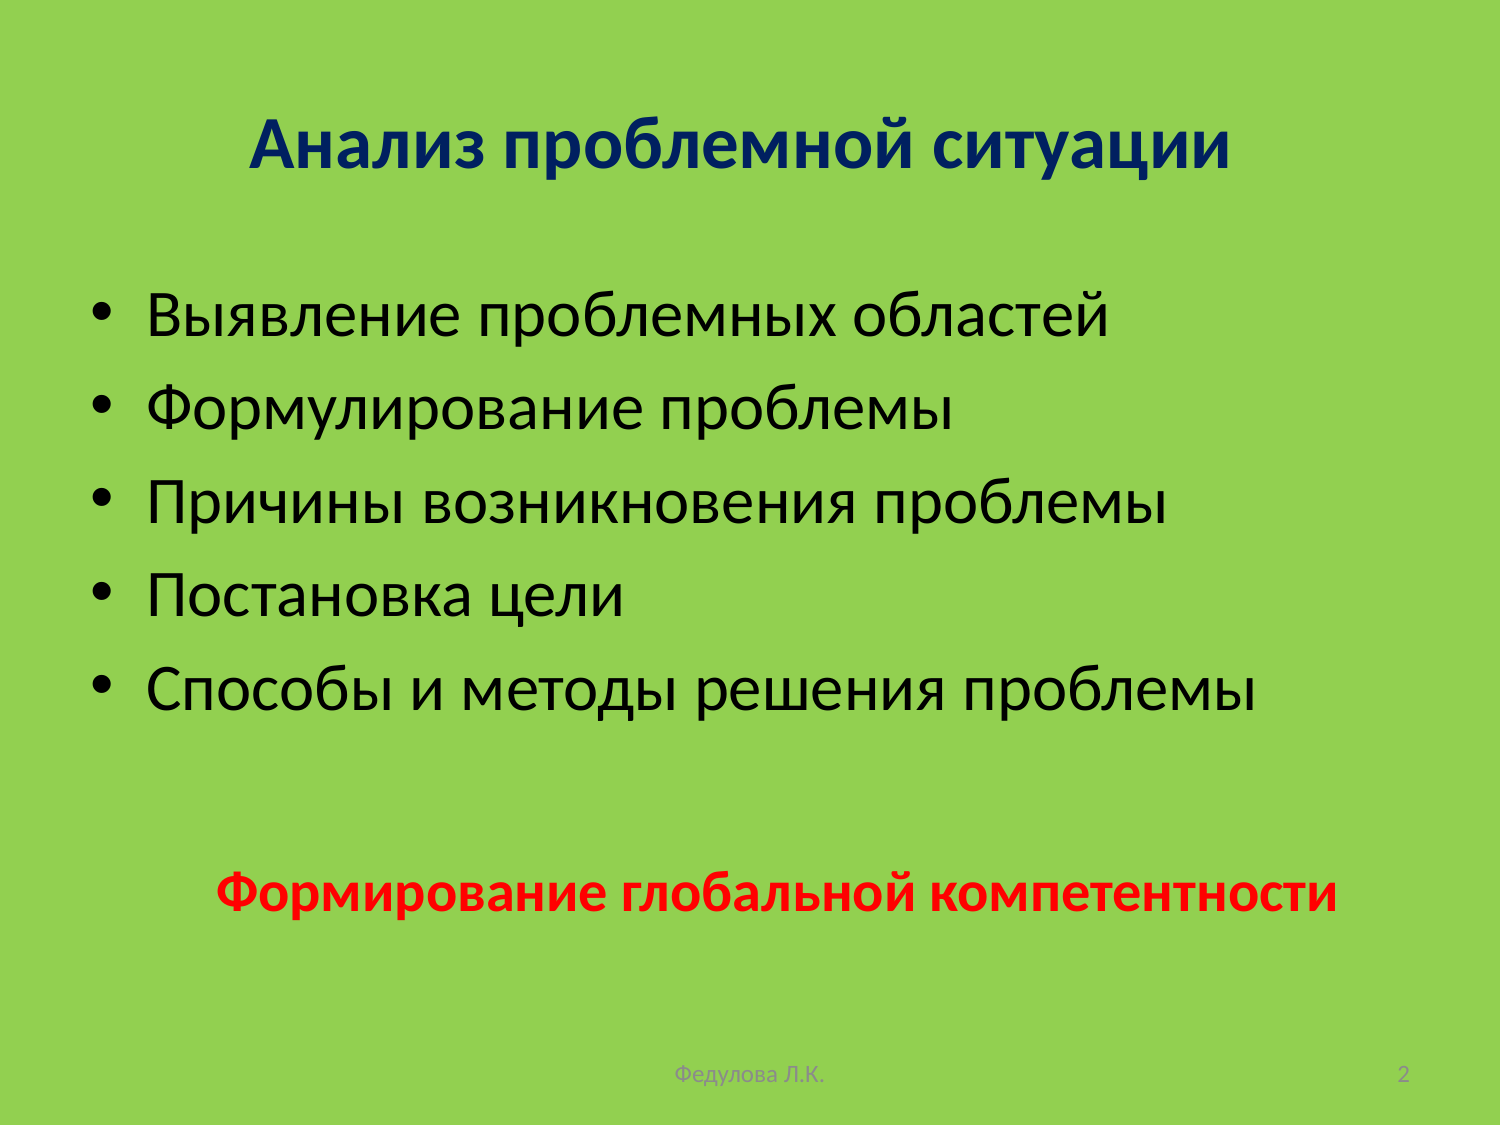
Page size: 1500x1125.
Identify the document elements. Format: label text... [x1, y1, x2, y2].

list Выявление проблемных областей Формулирование проблемы Причины возникновения проблемы Постановка цели Способы и методы решения проблемы [75, 262, 1425, 1005]
slide_number 2 [1074, 1042, 1425, 1103]
footer Федулова Л.К. [512, 1042, 988, 1103]
title Анализ проблемной ситуации [75, 45, 1425, 233]
text_box Формирование глобальной компетентности [201, 846, 1355, 931]
